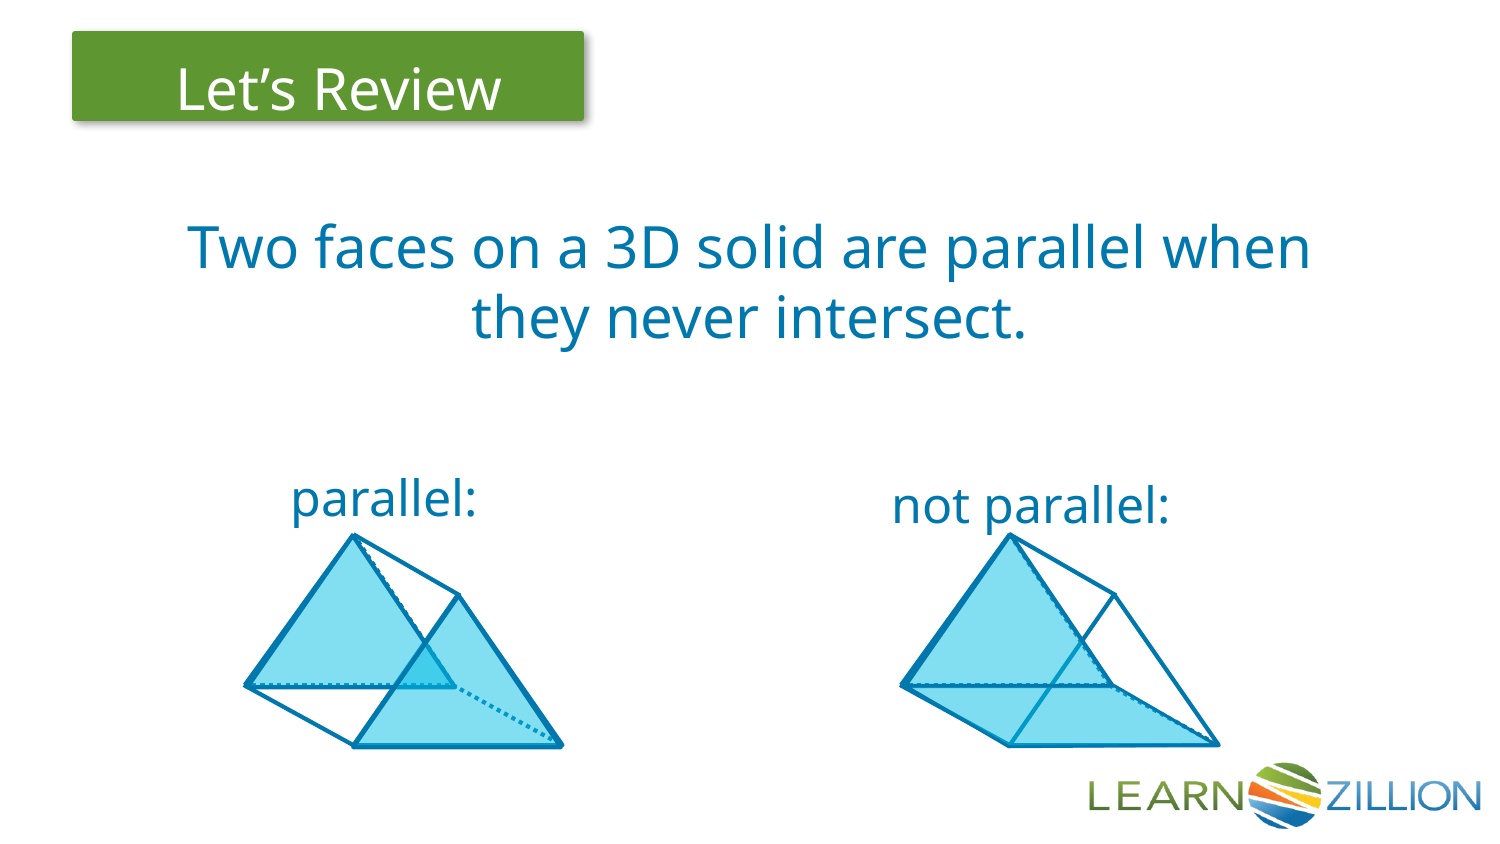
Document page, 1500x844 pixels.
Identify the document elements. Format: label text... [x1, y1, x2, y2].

text_box Two faces on a 3D solid are parallel when they never intersect. [149, 202, 1350, 366]
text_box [206, 459, 563, 748]
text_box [805, 465, 1257, 747]
picture [1087, 759, 1482, 831]
